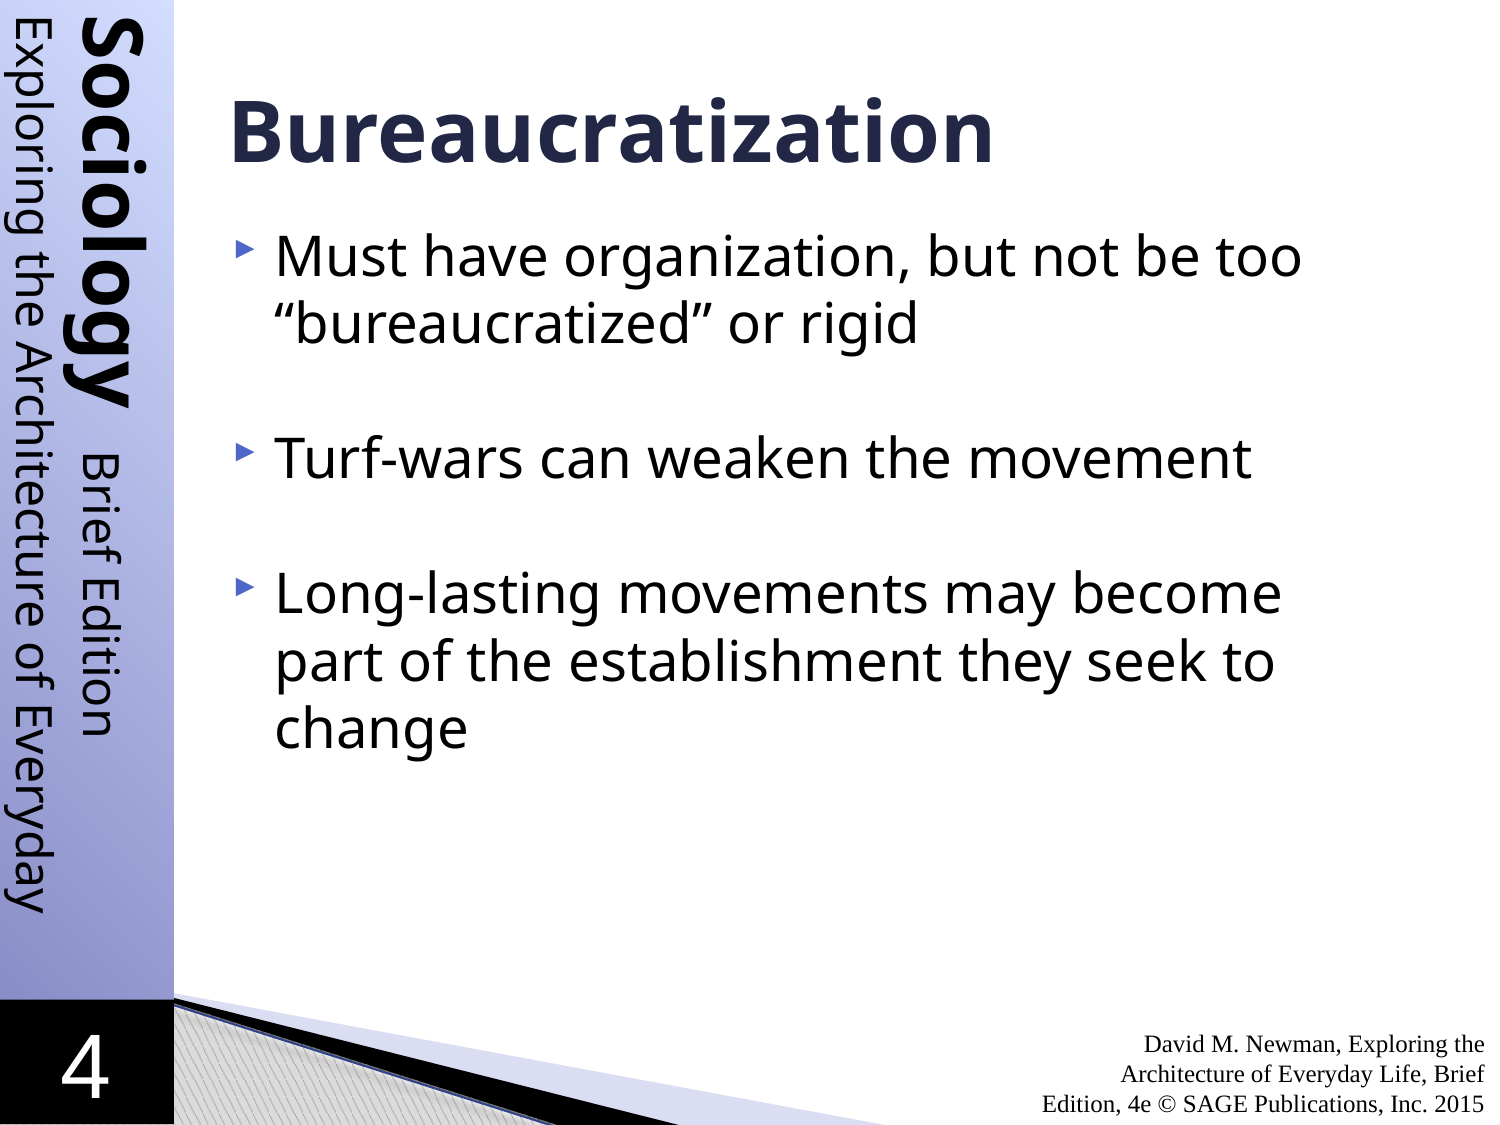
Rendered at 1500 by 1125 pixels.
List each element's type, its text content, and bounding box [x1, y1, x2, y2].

footer David M. Newman, Exploring the Architecture of Everyday Life, Brief Edition, 4e © SAGE Publications, Inc. 2015 [1025, 1065, 1500, 1125]
title Bureaucratization [212, 24, 1500, 188]
picture [174, 1003, 558, 1125]
list Must have organization, but not be too “bureaucratized” or rigid Turf-wars can weaken the movement Long-lasting movements may become part of the establishment they seek to change [200, 212, 1413, 875]
